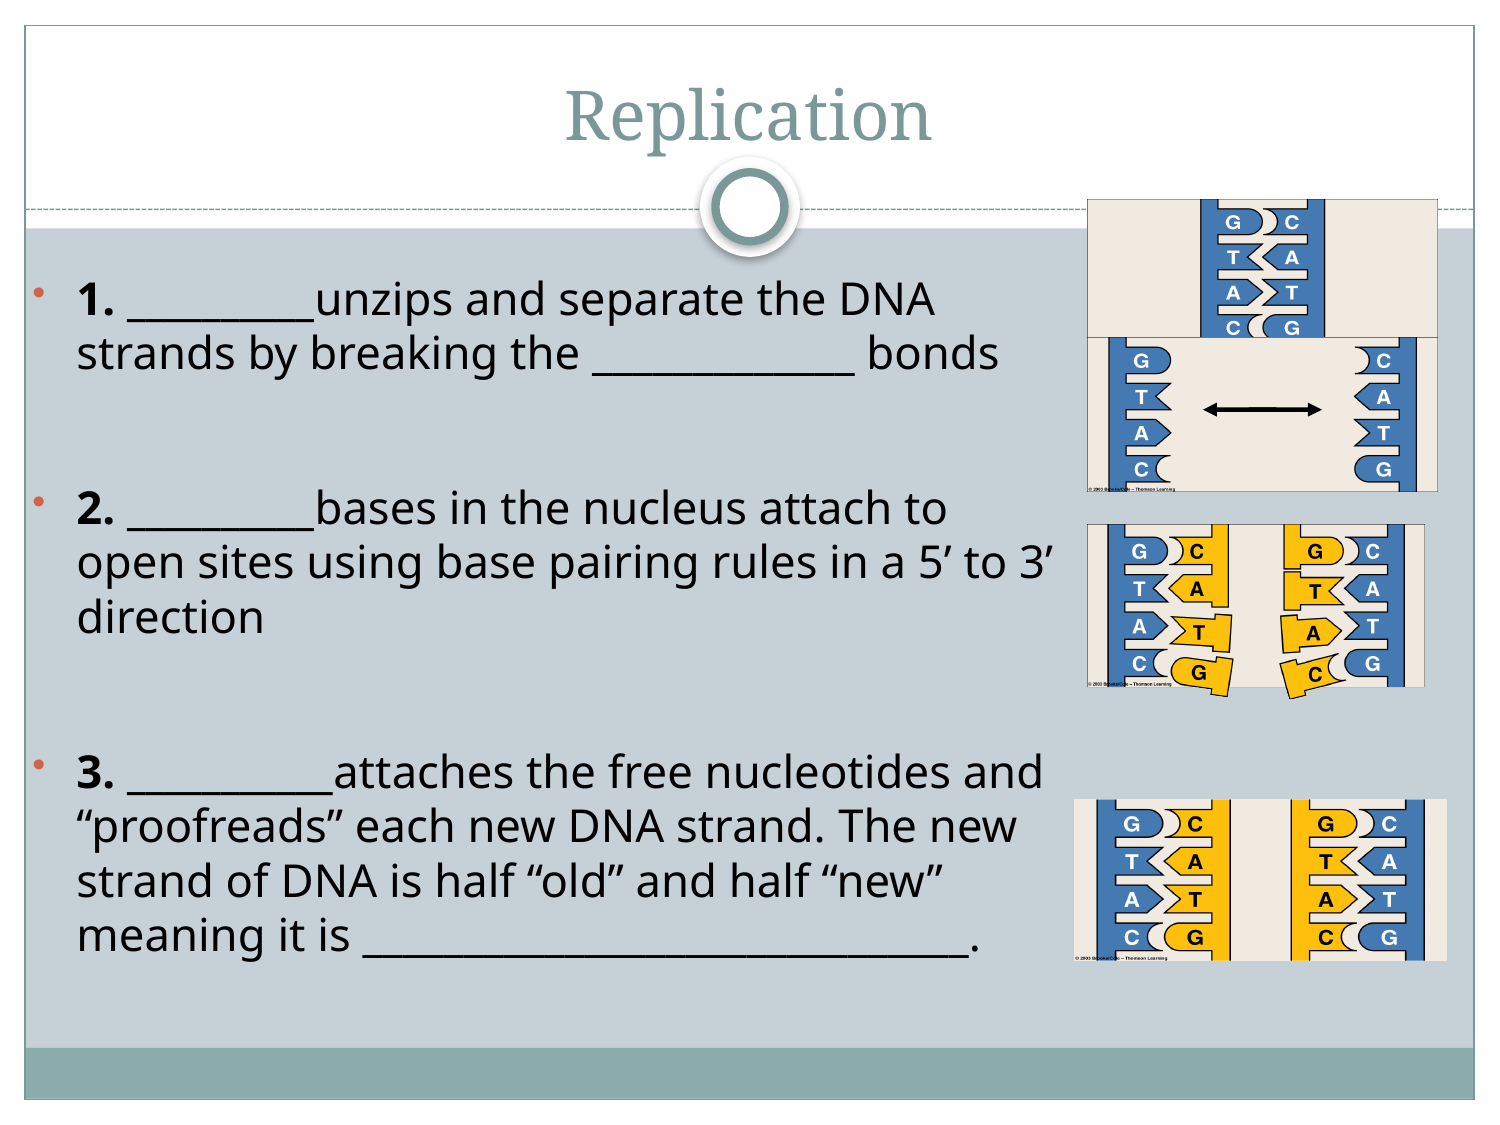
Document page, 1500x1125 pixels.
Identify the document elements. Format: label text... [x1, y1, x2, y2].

list 1. __________unzips and separate the DNA strands by breaking the _____________ bonds 2. __________bases in the nucleus attach to open sites using base pairing rules in a 5’ to 3’ direction 3. ___________attaches the free nucleotides and “proofreads” each new DNA strand. The new strand of DNA is half “old” and half “new” meaning it is ______________________________. [17, 262, 1075, 1013]
picture [1087, 199, 1438, 337]
picture [1074, 799, 1447, 962]
picture [1087, 524, 1426, 701]
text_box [1087, 337, 1438, 492]
title Replication [49, 37, 1450, 162]
